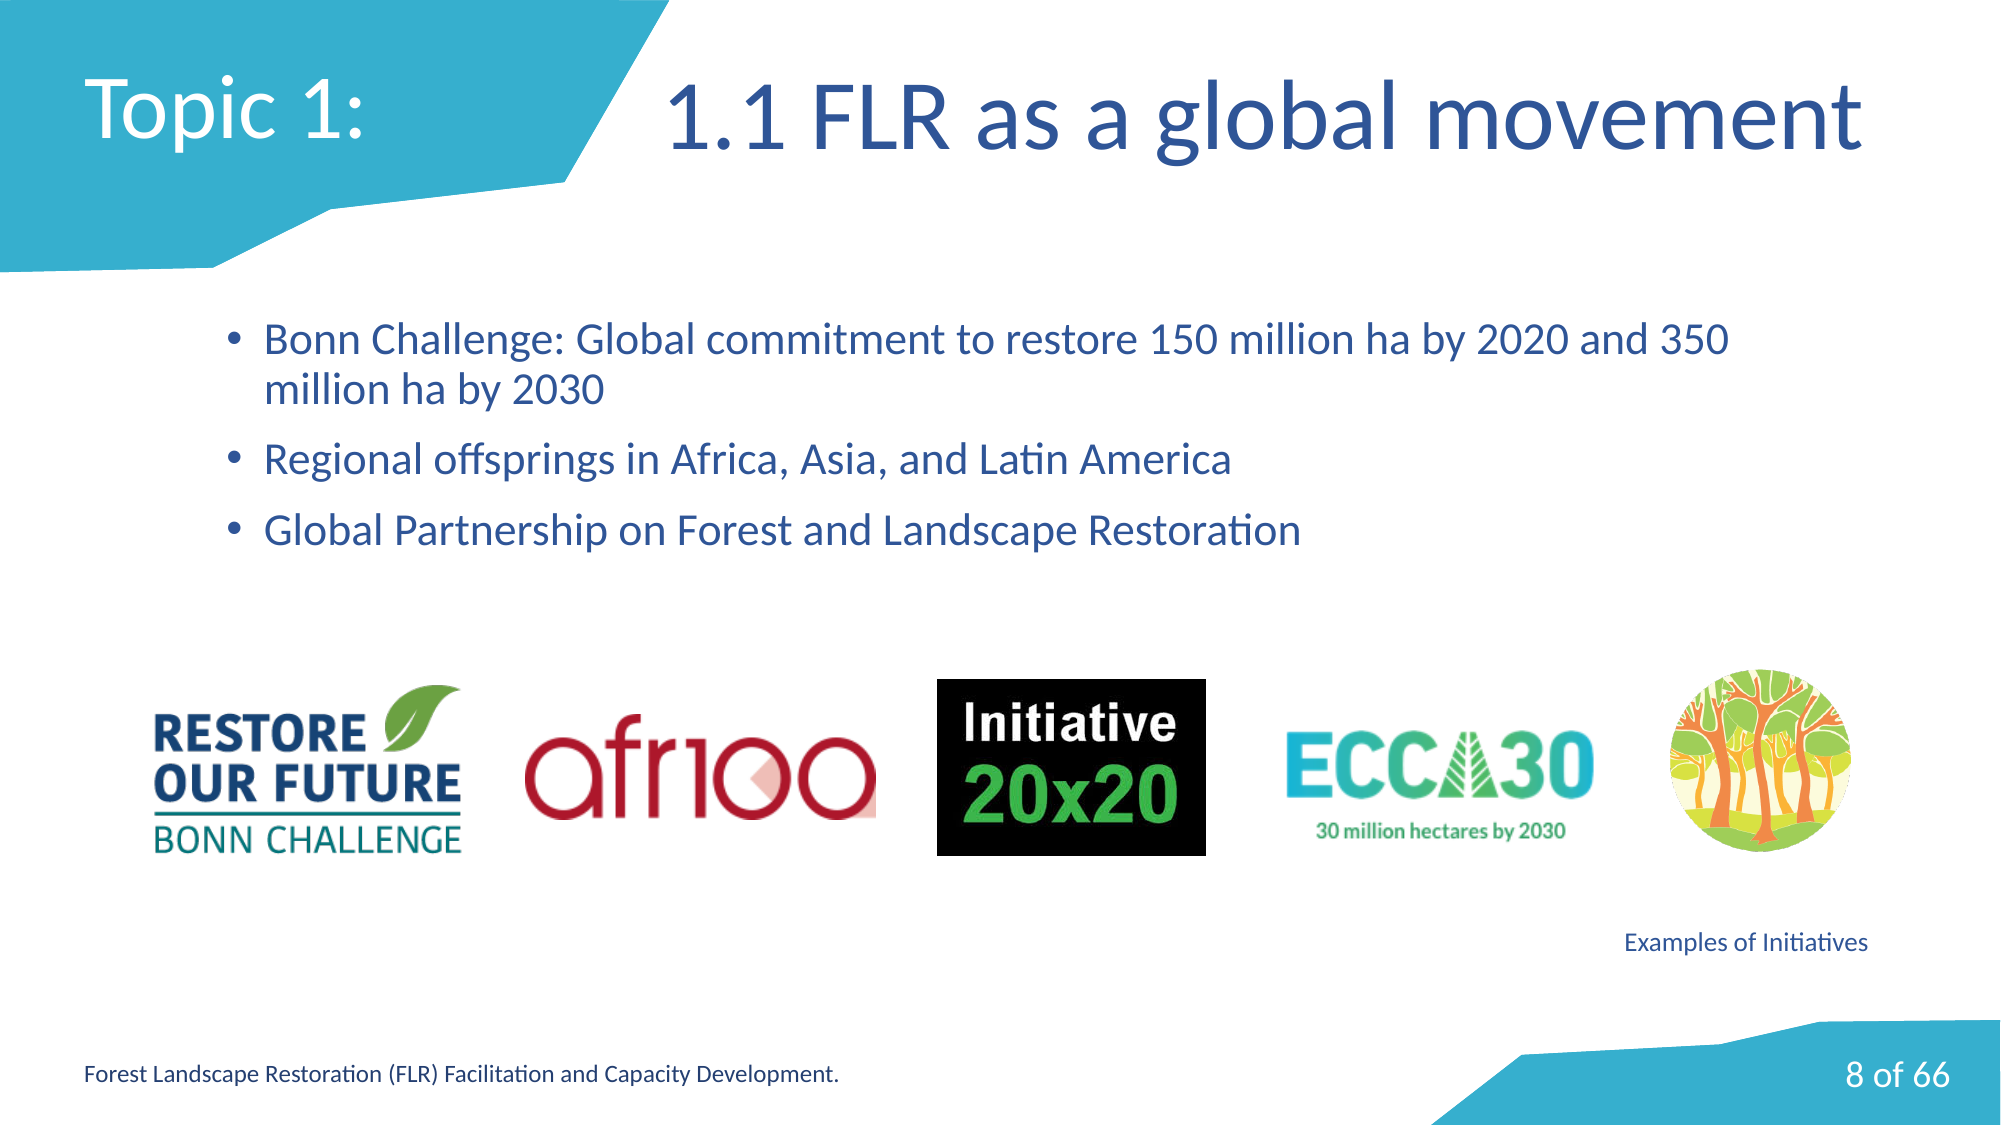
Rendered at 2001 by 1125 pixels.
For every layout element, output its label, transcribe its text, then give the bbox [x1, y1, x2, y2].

text_box 1.1 FLR as a global movement [646, 42, 1937, 178]
slide_number 8 of 66 [1759, 1042, 1966, 1103]
list Bonn Challenge: Global commitment to restore 150 million ha by 2020 and 350 million ha by 2030 Regional offsprings in Africa, Asia, and Latin America Global Partnership on Forest and Landscape Restoration [211, 307, 1800, 491]
footer Forest Landscape Restoration (FLR) Facilitation and Capacity Development. [69, 1044, 1270, 1103]
title Topic 1: [69, 0, 765, 218]
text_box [31, 491, 1886, 1044]
